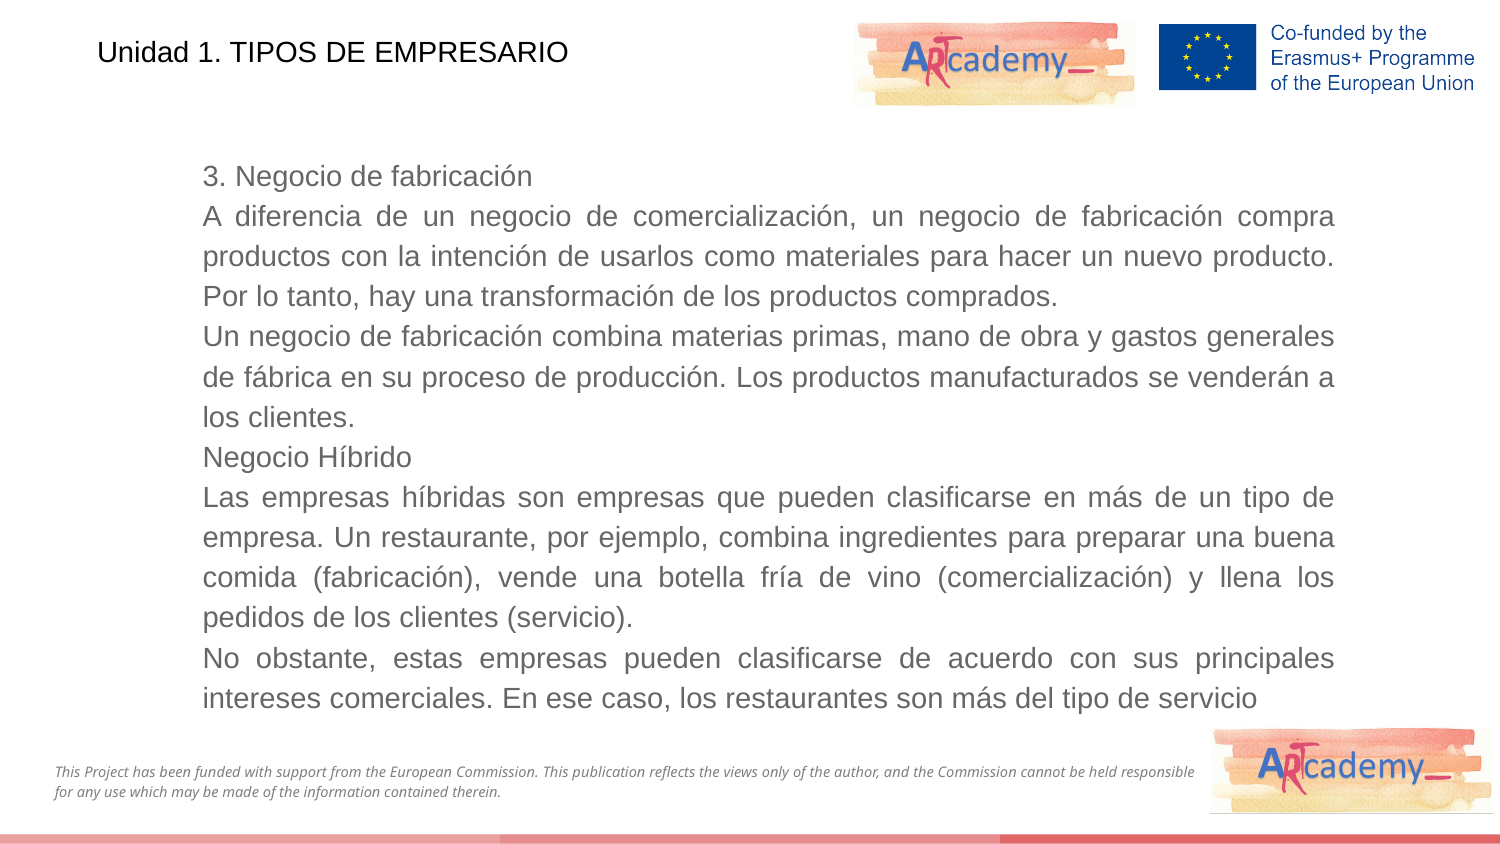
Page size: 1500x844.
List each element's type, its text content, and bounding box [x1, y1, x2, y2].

picture [854, 2, 1137, 138]
text_box This Project has been funded with support from the European Commission. This publication reflects the views only of the author, and the Commission cannot be held responsible for any use which may be made of the information contained therein. [39, 754, 1205, 799]
picture [1158, 24, 1474, 94]
text_box Unidad 1. TIPOS DE EMPRESARIO [82, 26, 588, 76]
list 3. Negocio de fabricación A diferencia de un negocio de comercialización, un negocio de fabricación compra productos con la intención de usarlos como materiales para hacer un nuevo producto. Por lo tanto, hay una transformación de los productos comprados. Un negocio de fabricación combina materias primas, mano de obra y gastos generales de fábrica en su proceso de producción. Los productos manufacturados se venderán a los clientes. Negocio Híbrido Las empresas híbridas son empresas que pueden clasificarse en más de un tipo de empresa. Un restaurante, por ejemplo, combina ingredientes para preparar una buena comida (fabricación), vende una botella fría de vino (comercialización) y llena los pedidos de los clientes (servicio). No obstante, estas empresas pueden clasificarse de acuerdo con sus principales intereses comerciales. En ese caso, los restaurantes son más del tipo de servicio [164, 136, 1352, 706]
picture [1210, 709, 1493, 844]
